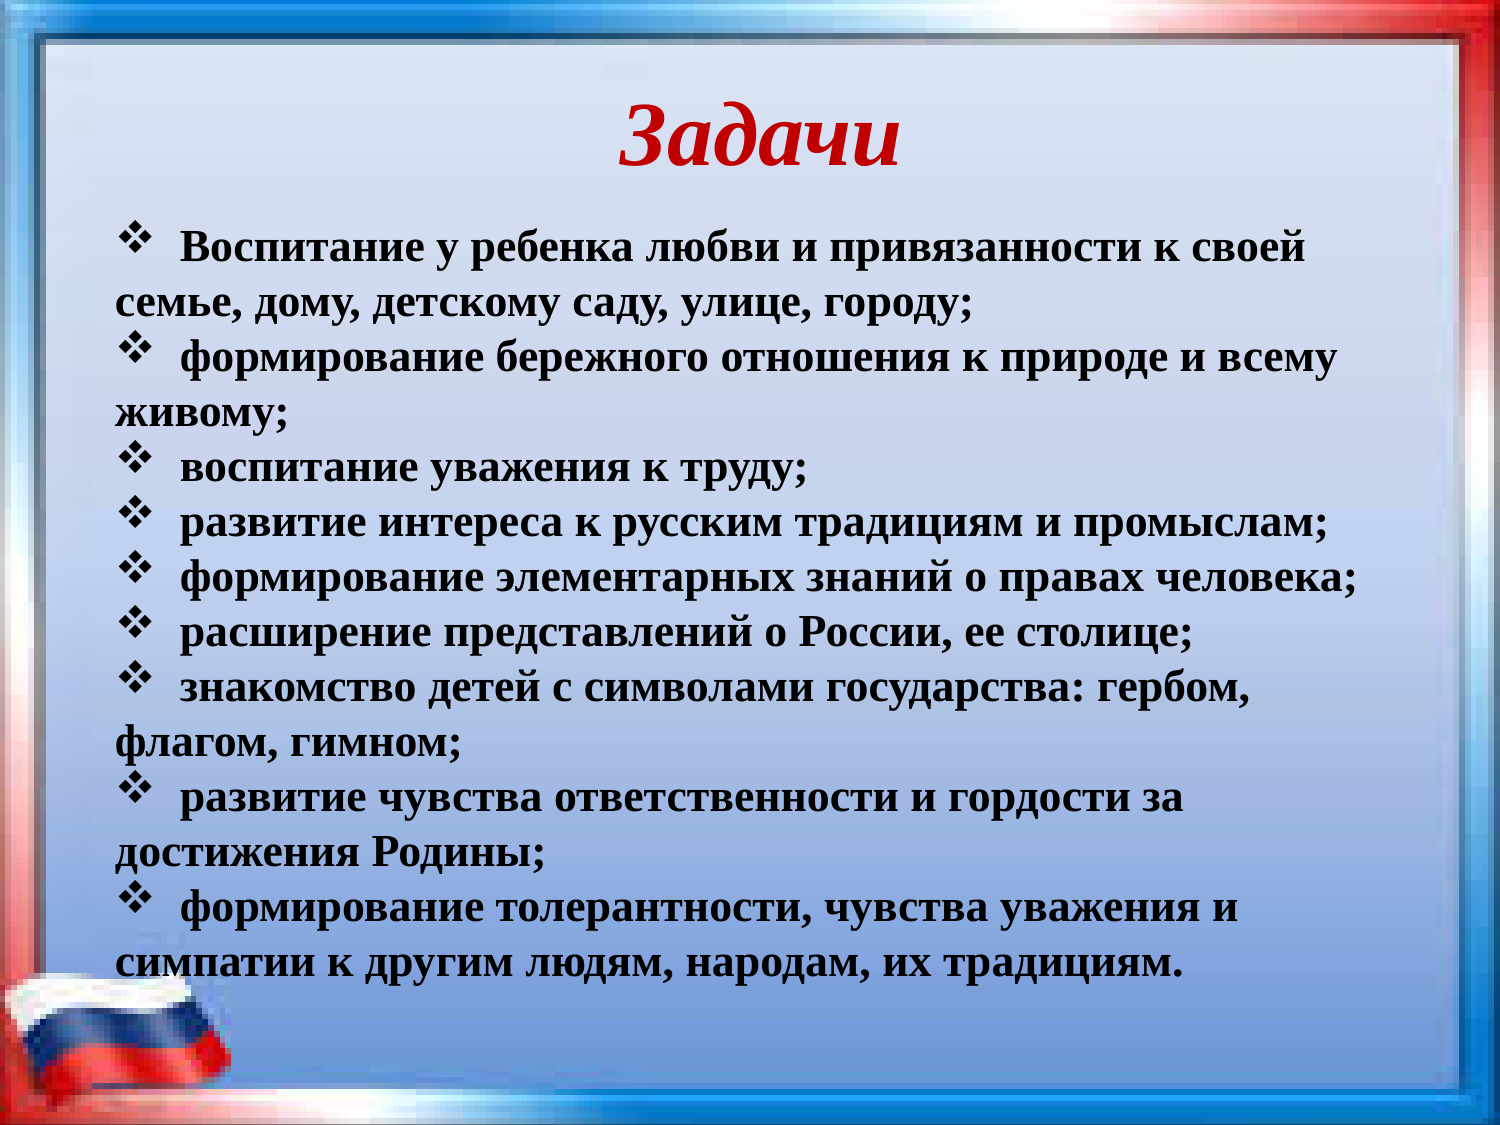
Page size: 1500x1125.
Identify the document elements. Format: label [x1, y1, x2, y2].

list [0, 0, 1500, 1125]
